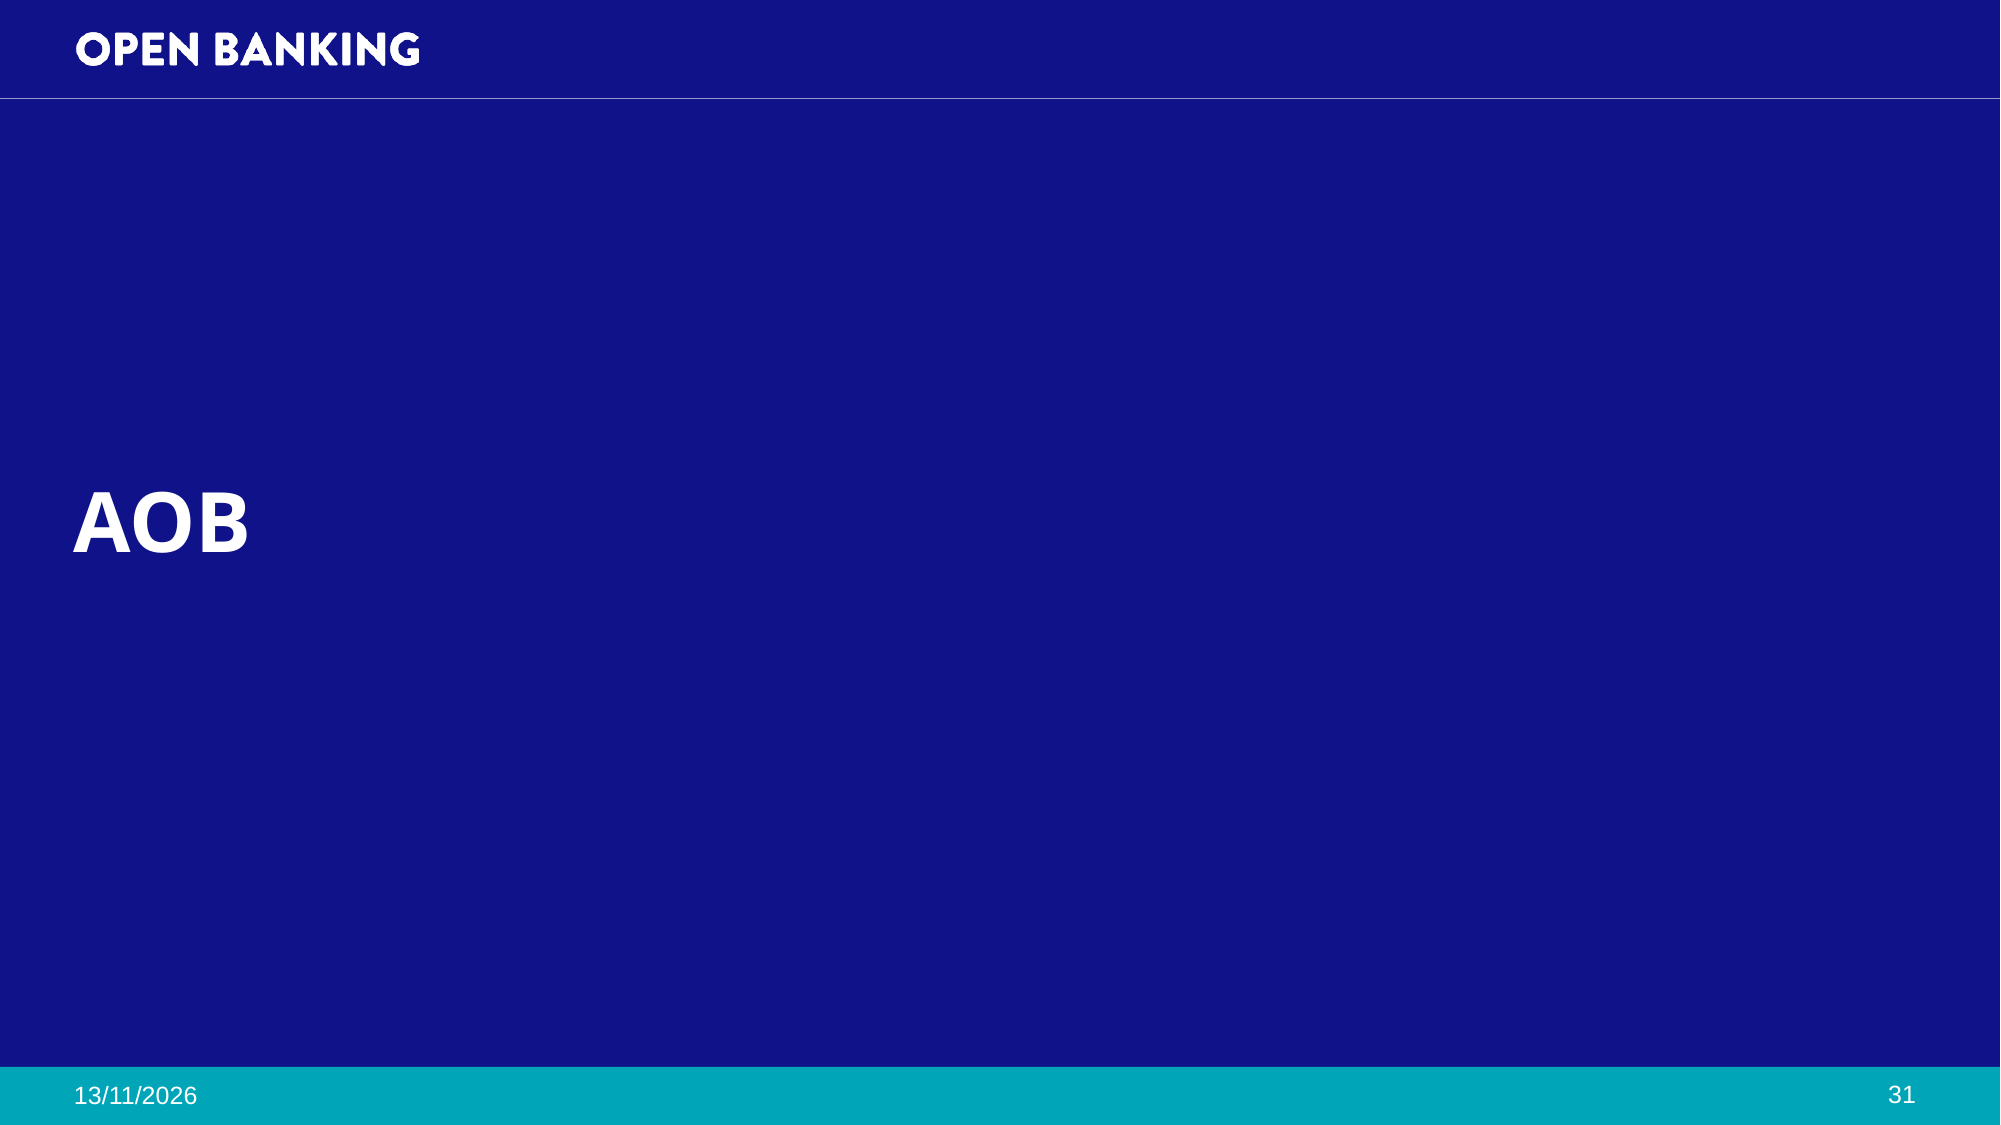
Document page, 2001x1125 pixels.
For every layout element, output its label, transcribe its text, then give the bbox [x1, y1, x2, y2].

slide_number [59, 1065, 509, 1125]
footer [662, 1064, 1338, 1124]
title AOB [59, 105, 1750, 576]
picture [43, 0, 452, 99]
slide_number 31 [1412, 1064, 1932, 1124]
